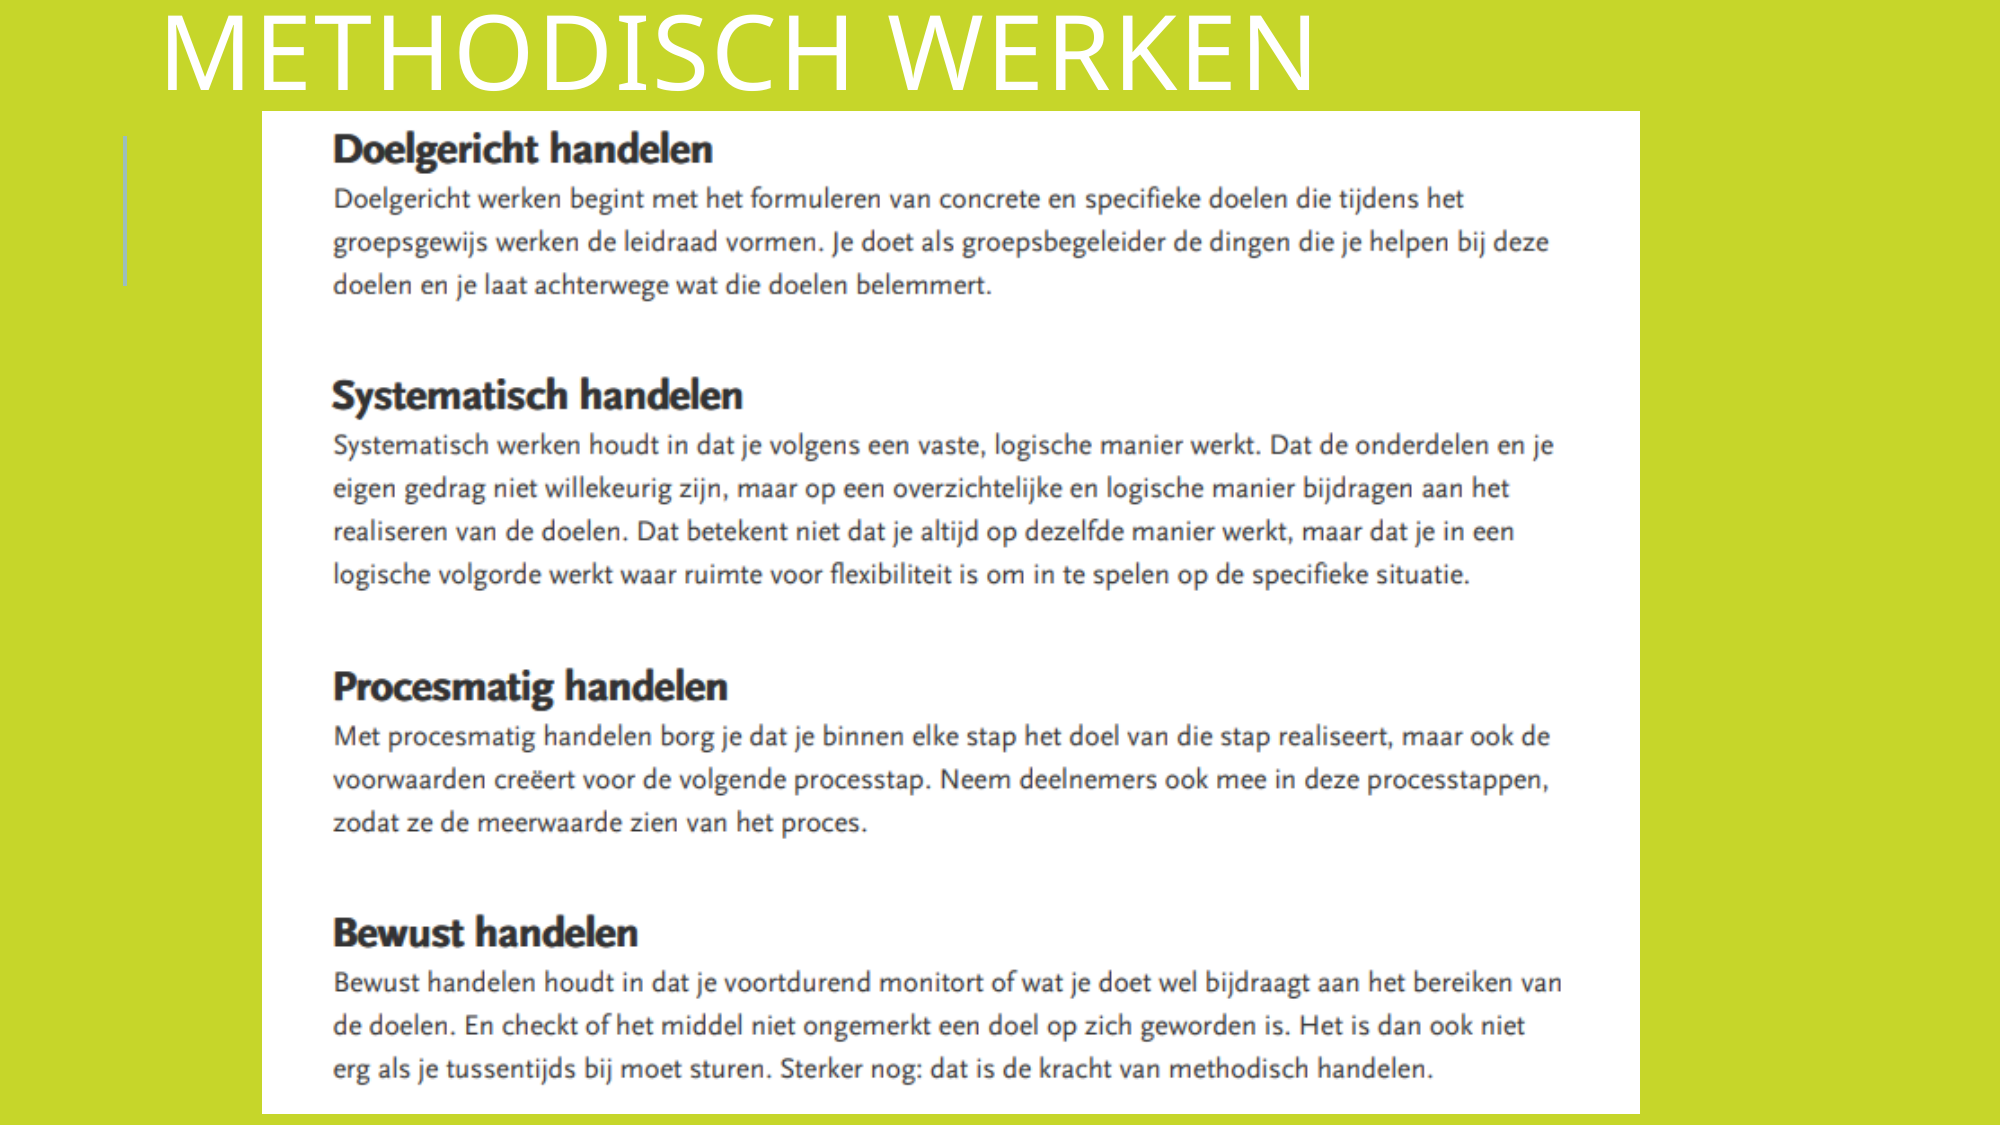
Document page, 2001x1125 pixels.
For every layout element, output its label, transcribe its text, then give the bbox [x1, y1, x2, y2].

title Methodisch werken [143, 0, 1738, 246]
picture [261, 111, 1640, 1114]
